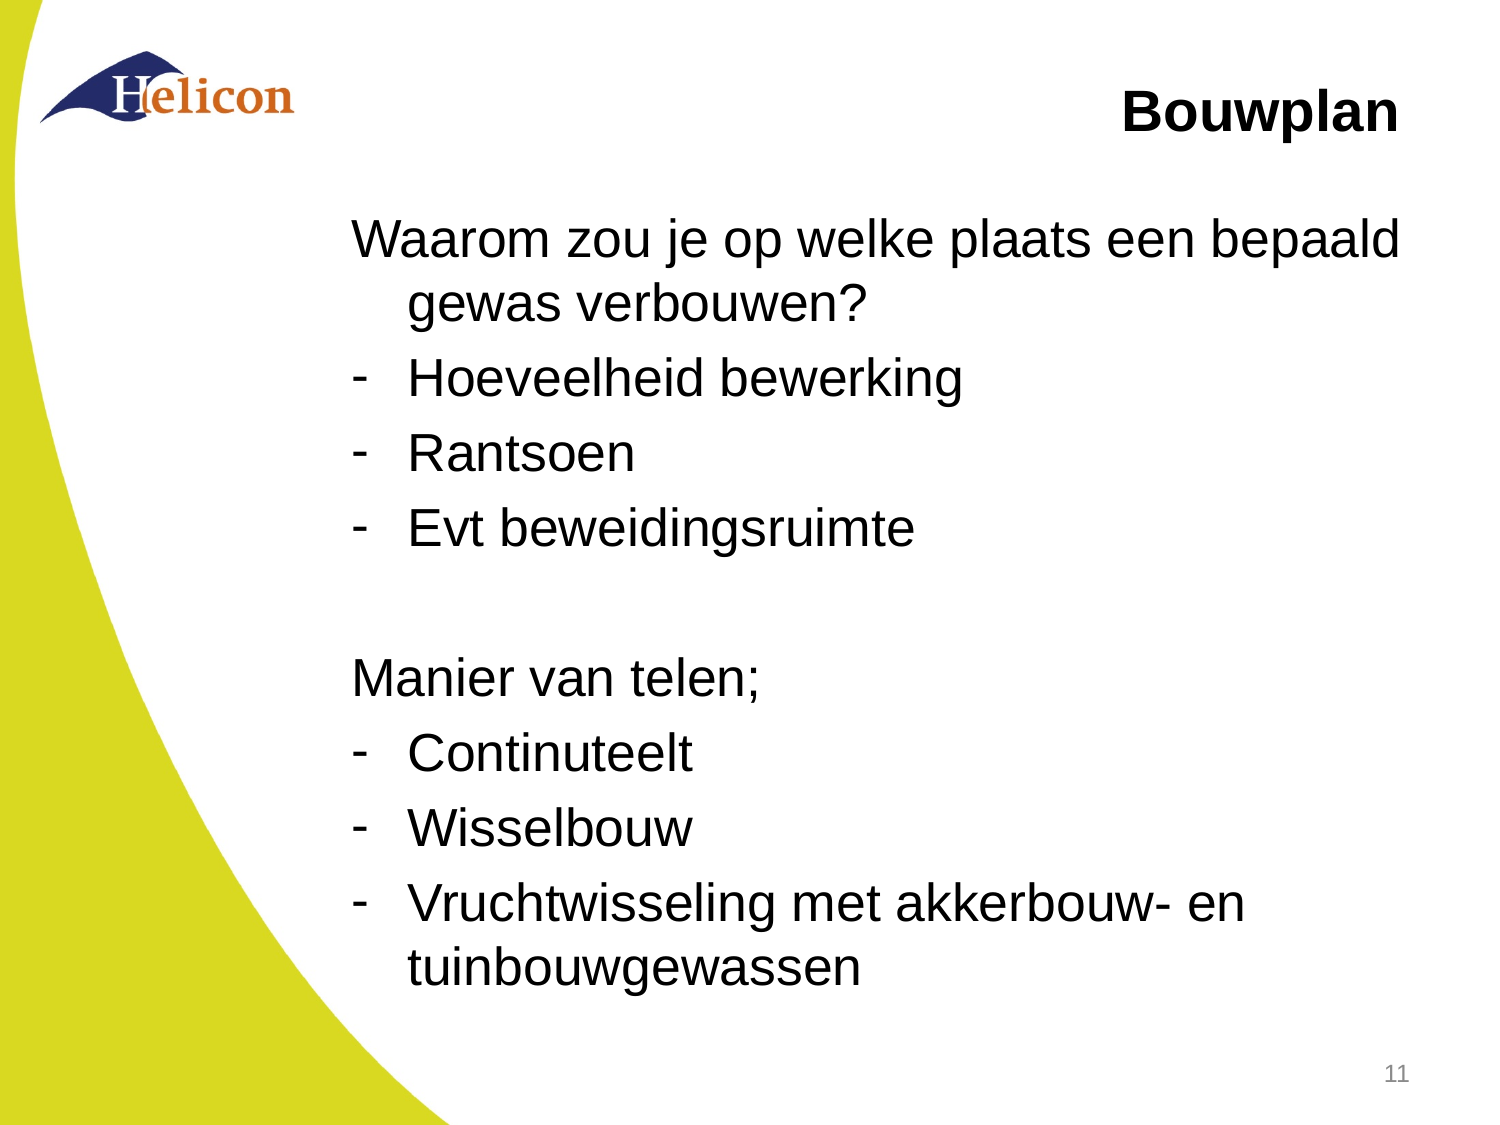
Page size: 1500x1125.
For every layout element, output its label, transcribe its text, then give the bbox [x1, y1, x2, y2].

title Bouwplan [324, 54, 1415, 161]
picture [0, 0, 1500, 1125]
slide_number 11 [1074, 1042, 1425, 1103]
list Waarom zou je op welke plaats een bepaald gewas verbouwen? Hoeveelheid bewerking Rantsoen Evt beweidingsruimte Manier van telen; Continuteelt Wisselbouw Vruchtwisseling met akkerbouw- en tuinbouwgewassen [336, 196, 1425, 1005]
